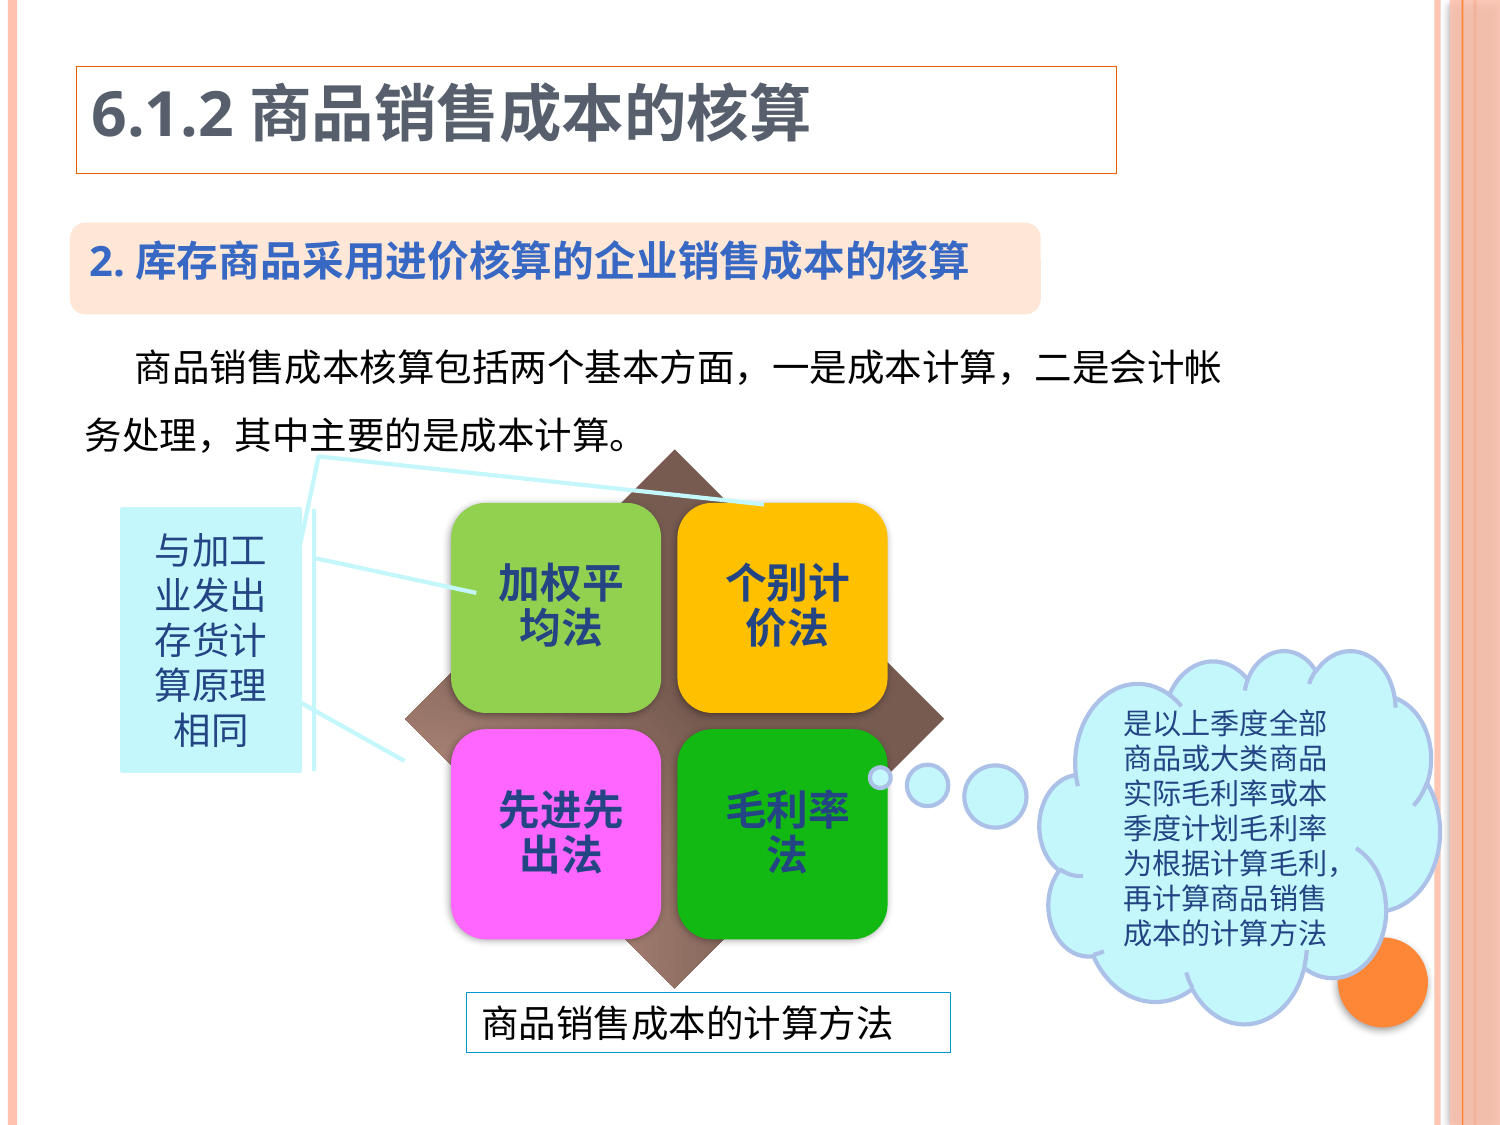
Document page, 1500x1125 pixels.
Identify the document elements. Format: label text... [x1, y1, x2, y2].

text_box 6.1.2商品销售成本的核算 [76, 66, 1117, 174]
text_box 商品销售成本核算包括两个基本方面，一是成本计算，二是会计帐务处理，其中主要的是成本计算。 [69, 314, 1258, 465]
text_box 商品销售成本的计算方法 [466, 997, 951, 1053]
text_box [71, 448, 1136, 989]
text_box 2.库存商品采用进价核算的企业销售成本的核算 [69, 222, 1041, 314]
text_box 是以上季度全部商品或大类商品实际毛利率或本季度计划毛利率为根据计算毛利，再计算商品销售成本的计算方法 [1127, 648, 1443, 1027]
